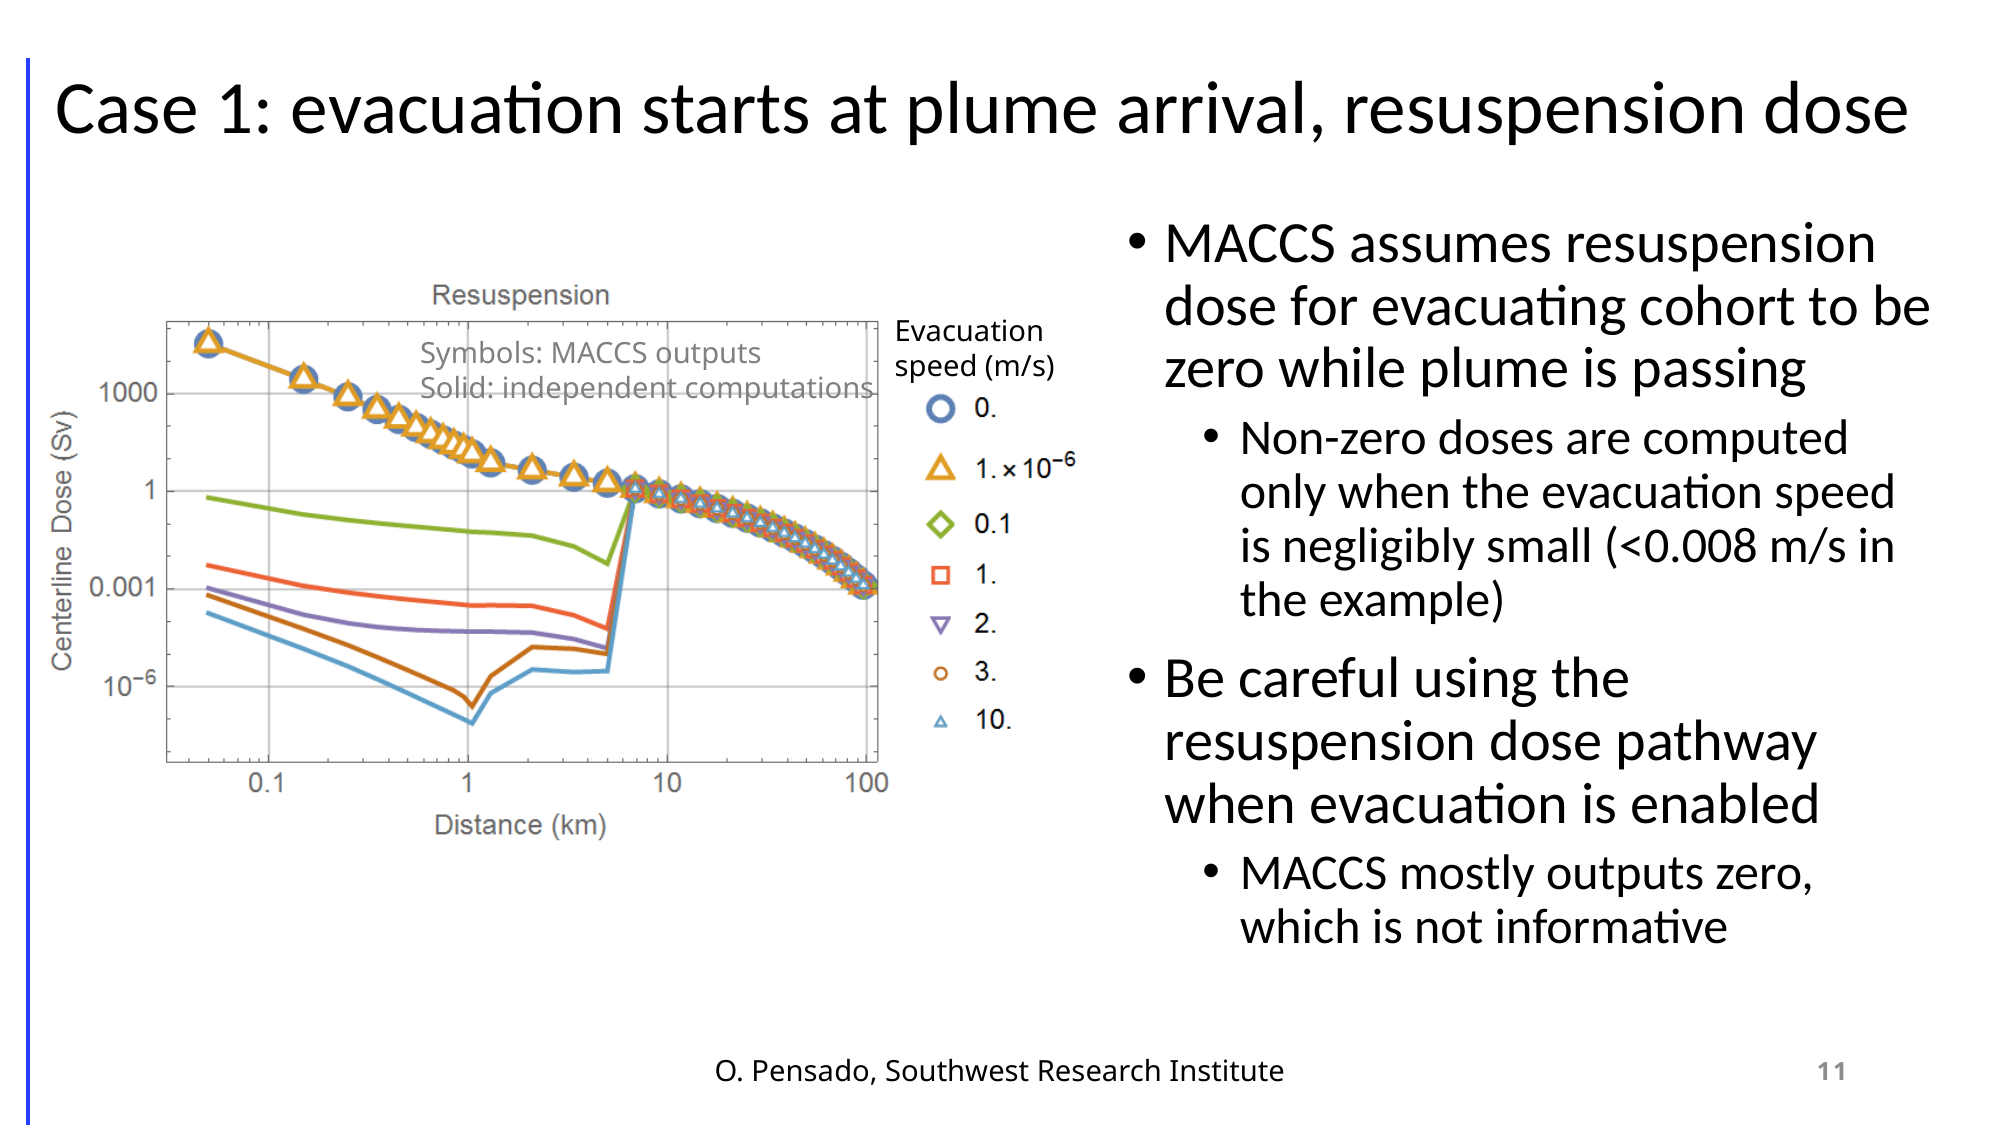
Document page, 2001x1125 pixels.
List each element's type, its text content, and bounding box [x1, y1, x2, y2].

title Case 1: evacuation starts at plume arrival, resuspension dose [40, 24, 1952, 195]
slide_number 11 [1412, 1042, 1863, 1103]
picture [48, 280, 1089, 845]
footer O. Pensado, Southwest Research Institute [662, 1042, 1338, 1103]
list MACCS assumes resuspension dose for evacuating cohort to be zero while plume is passing Non-zero doses are computed only when the evacuation speed is negligibly small (<0.008 m/s in the example) Be careful using the resuspension dose pathway when evacuation is enabled MACCS mostly outputs zero, which is not informative [1112, 204, 1952, 1058]
